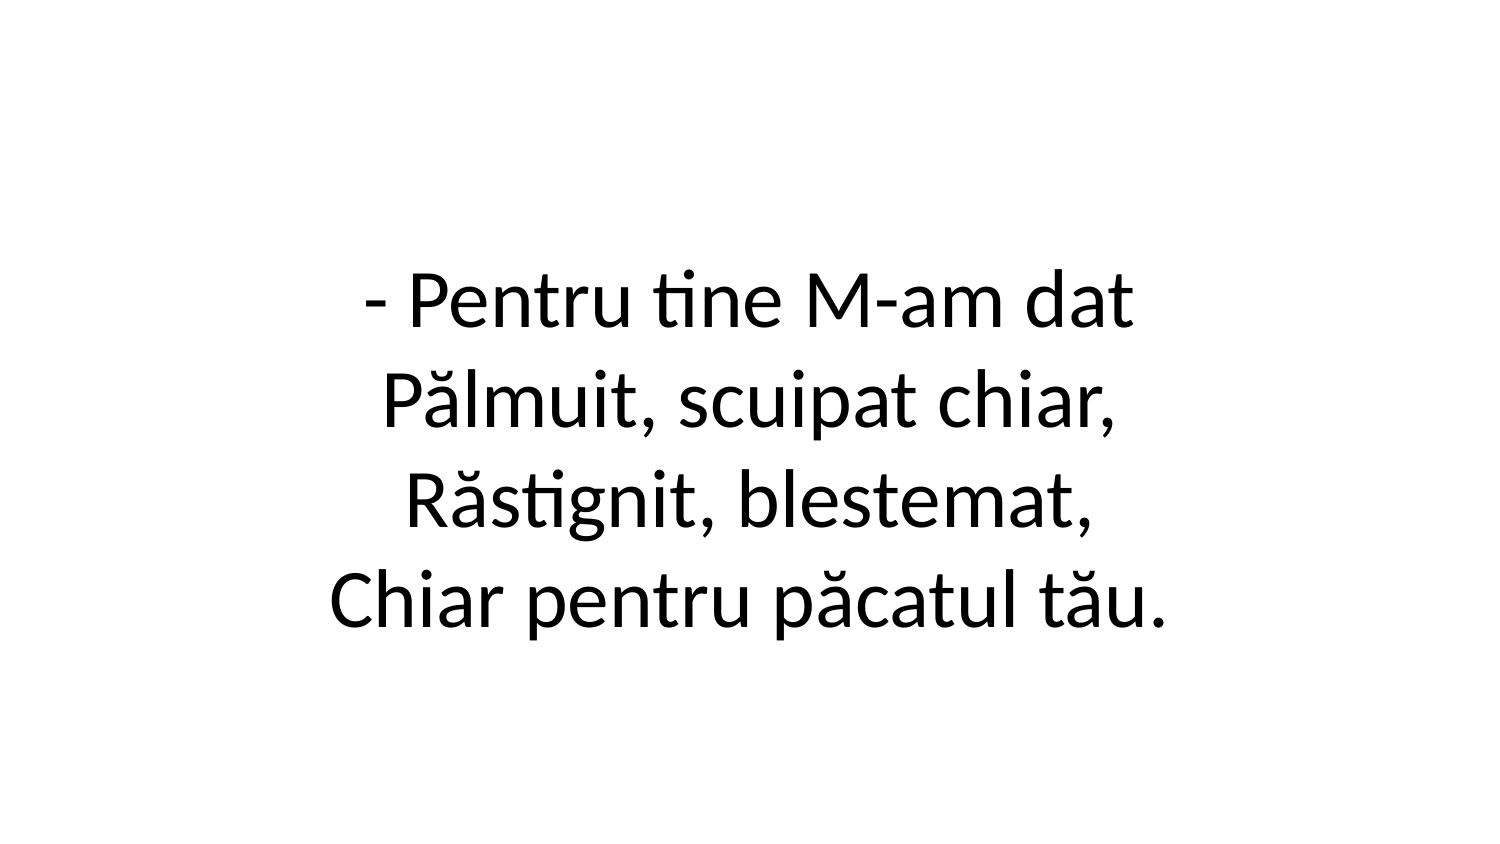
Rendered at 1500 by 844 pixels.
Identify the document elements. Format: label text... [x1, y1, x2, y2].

text_box - Pentru tine M-am dat Pălmuit, scuipat chiar, Răstignit, blestemat, Chiar pentru păcatul tău. [314, 192, 1186, 652]
